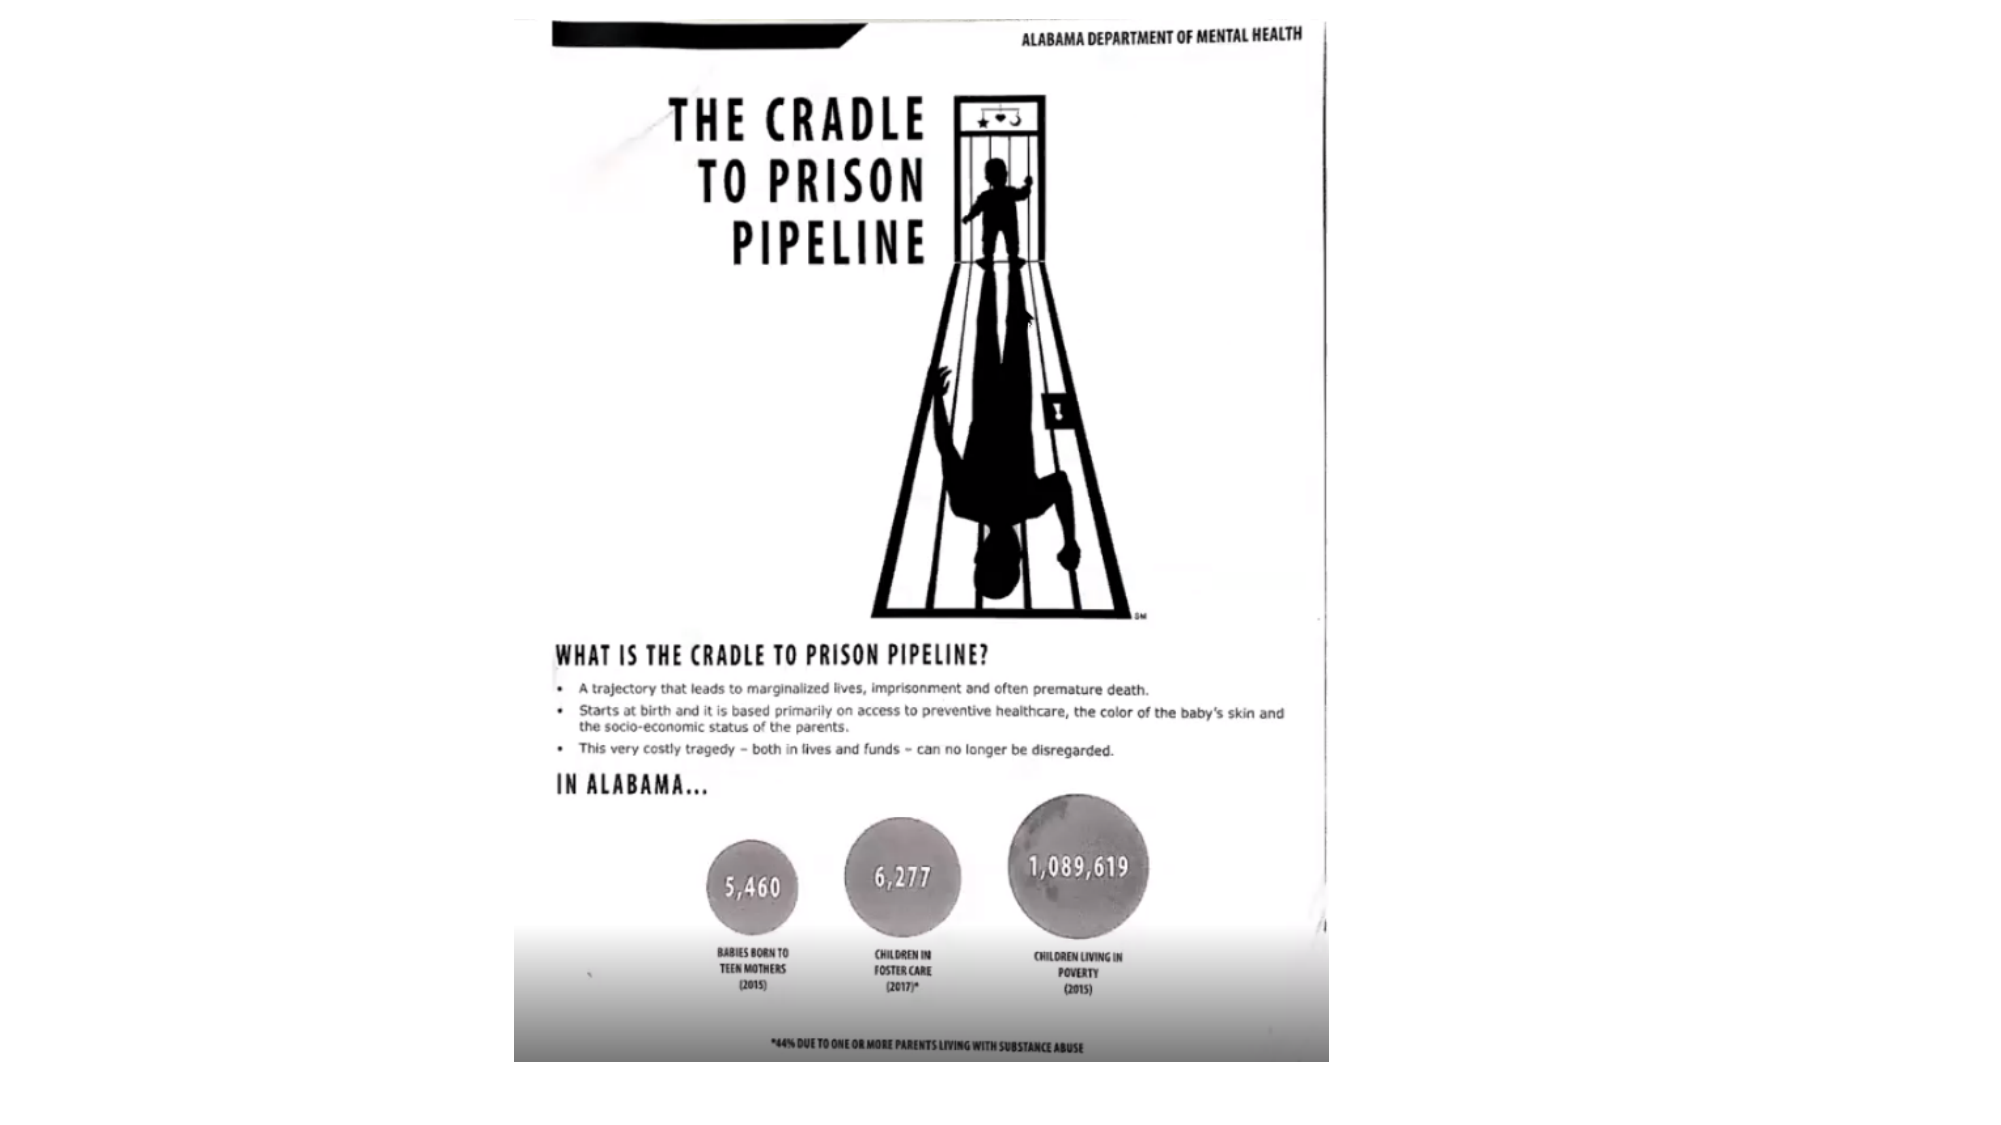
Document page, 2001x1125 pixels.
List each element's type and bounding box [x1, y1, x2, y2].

list [514, 19, 1329, 1062]
